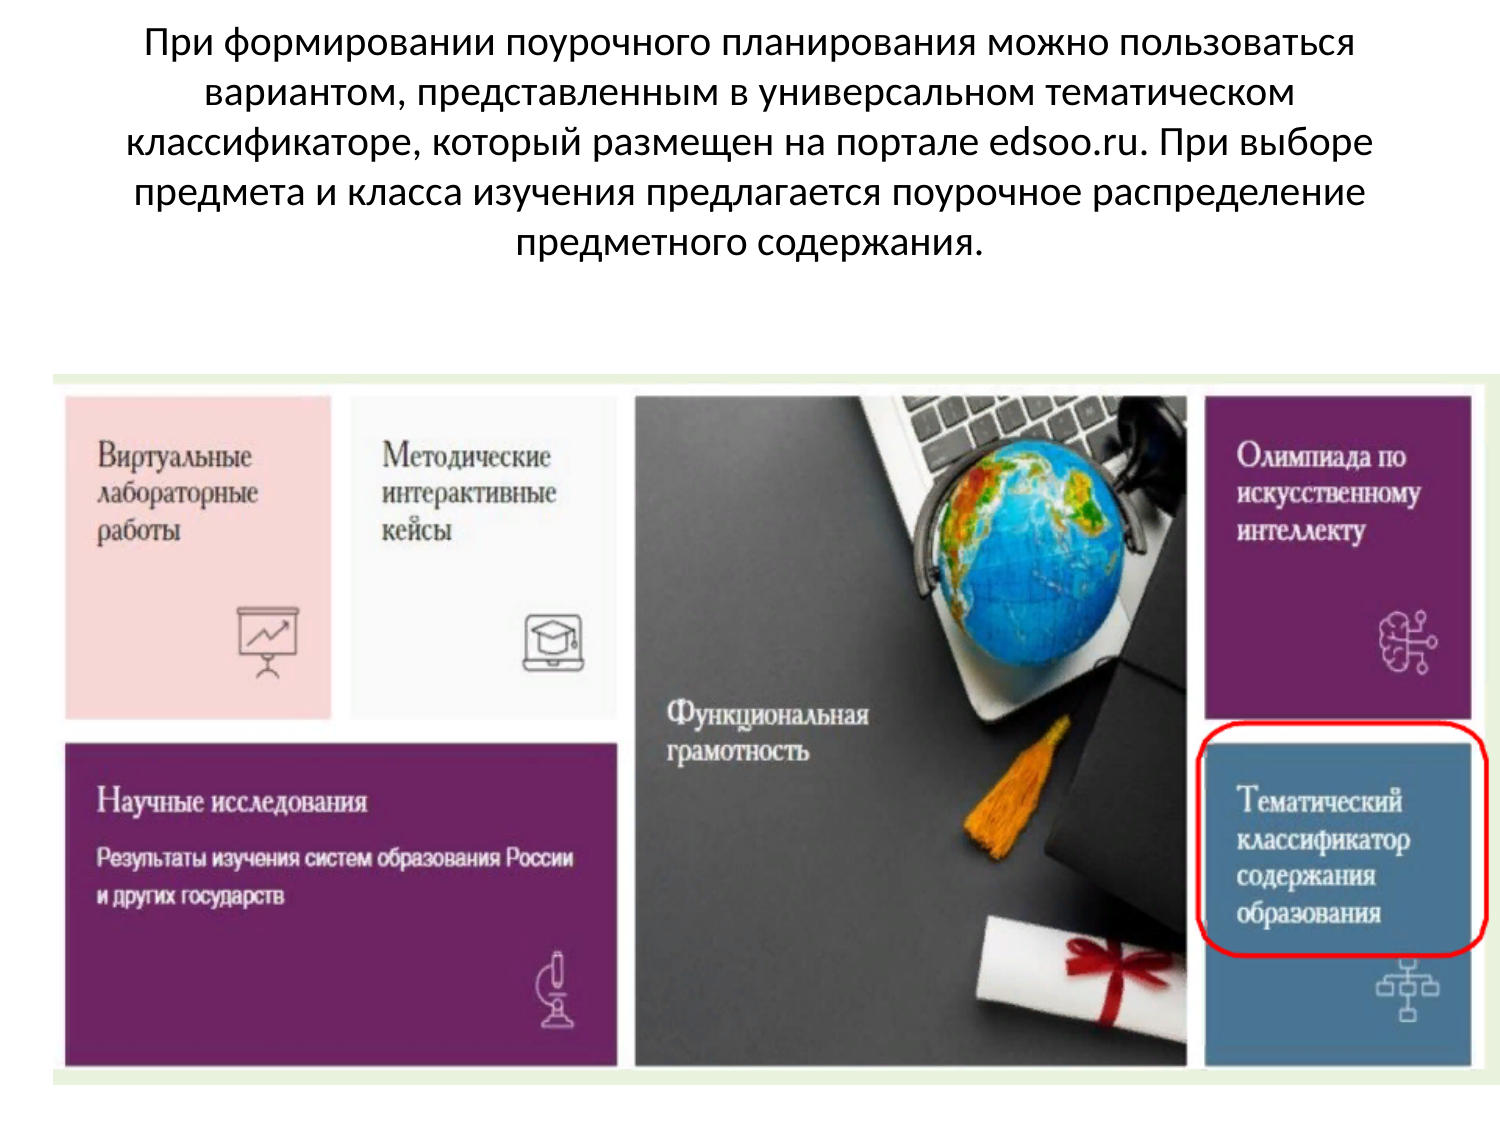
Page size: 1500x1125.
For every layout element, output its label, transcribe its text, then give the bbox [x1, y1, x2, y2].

picture [52, 374, 1500, 1085]
title При формировании поурочного планирования можно пользоваться вариантом, представленным в универсальном тематическом классификаторе, который размещен на портале edsoo.ru. При выборе предмета и класса изучения предлагается поурочное распределение предметного содержания. [75, 45, 1425, 233]
